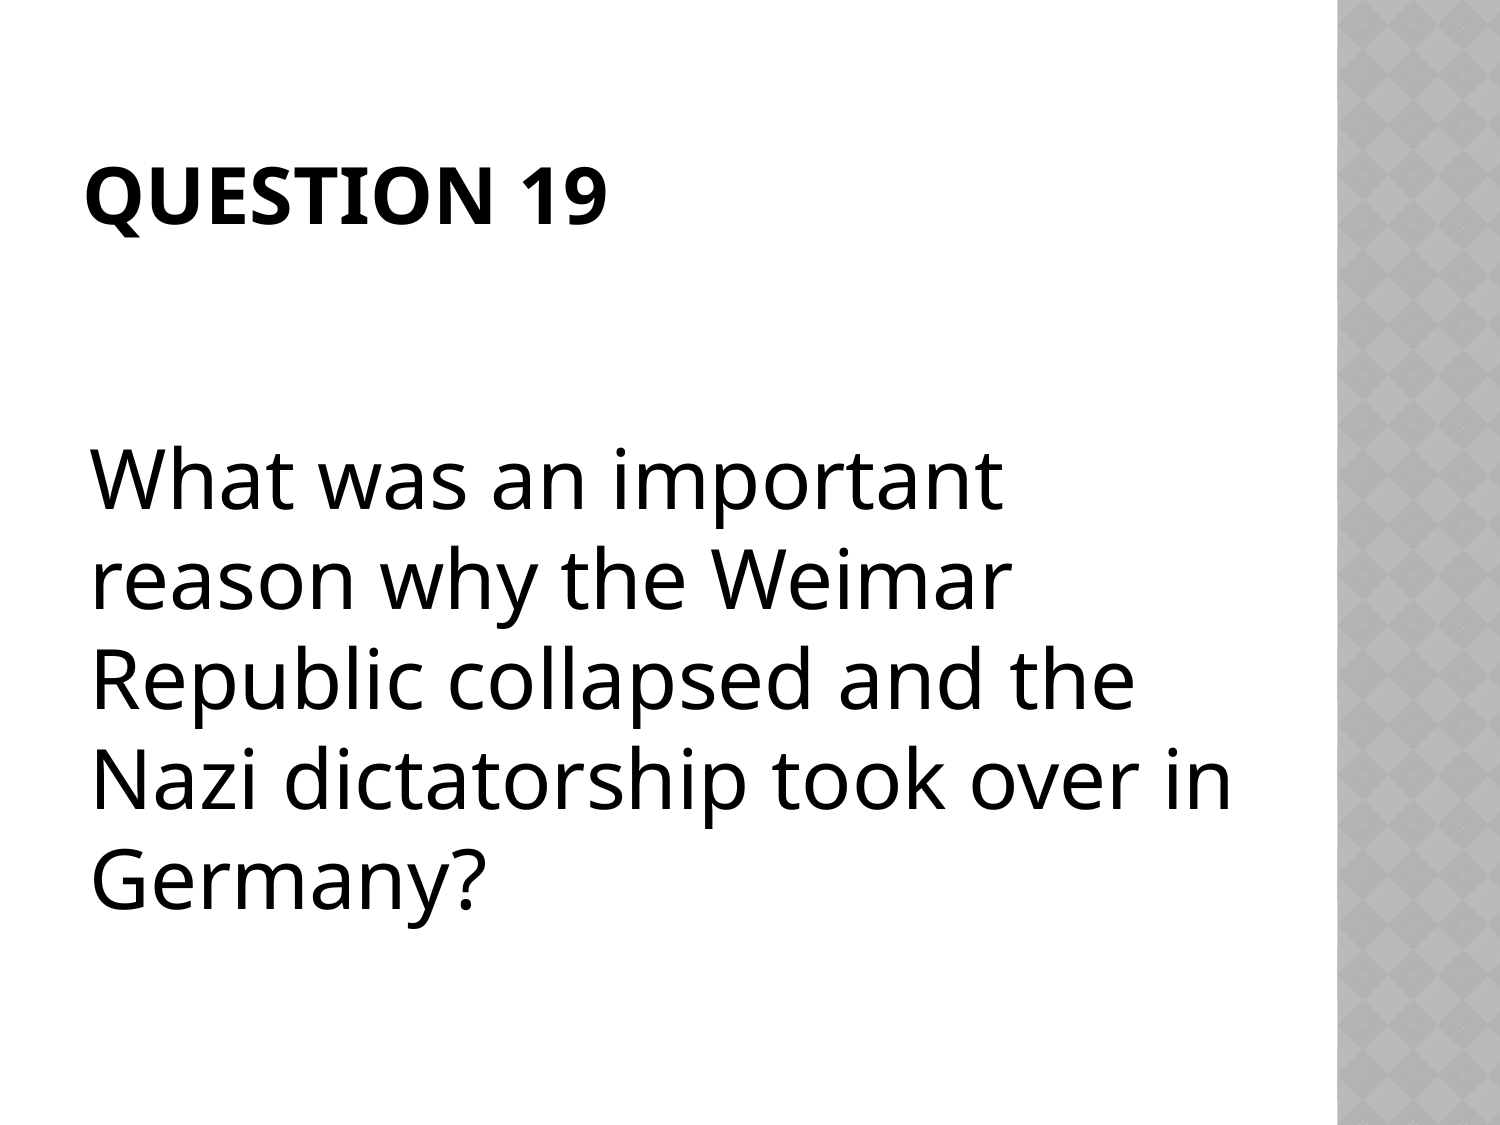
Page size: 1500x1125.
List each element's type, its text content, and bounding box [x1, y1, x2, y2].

list What was an important reason why the Weimar Republic collapsed and the Nazi dictatorship took over in Germany? [75, 264, 1263, 1059]
title Question 19 [75, 52, 1263, 240]
